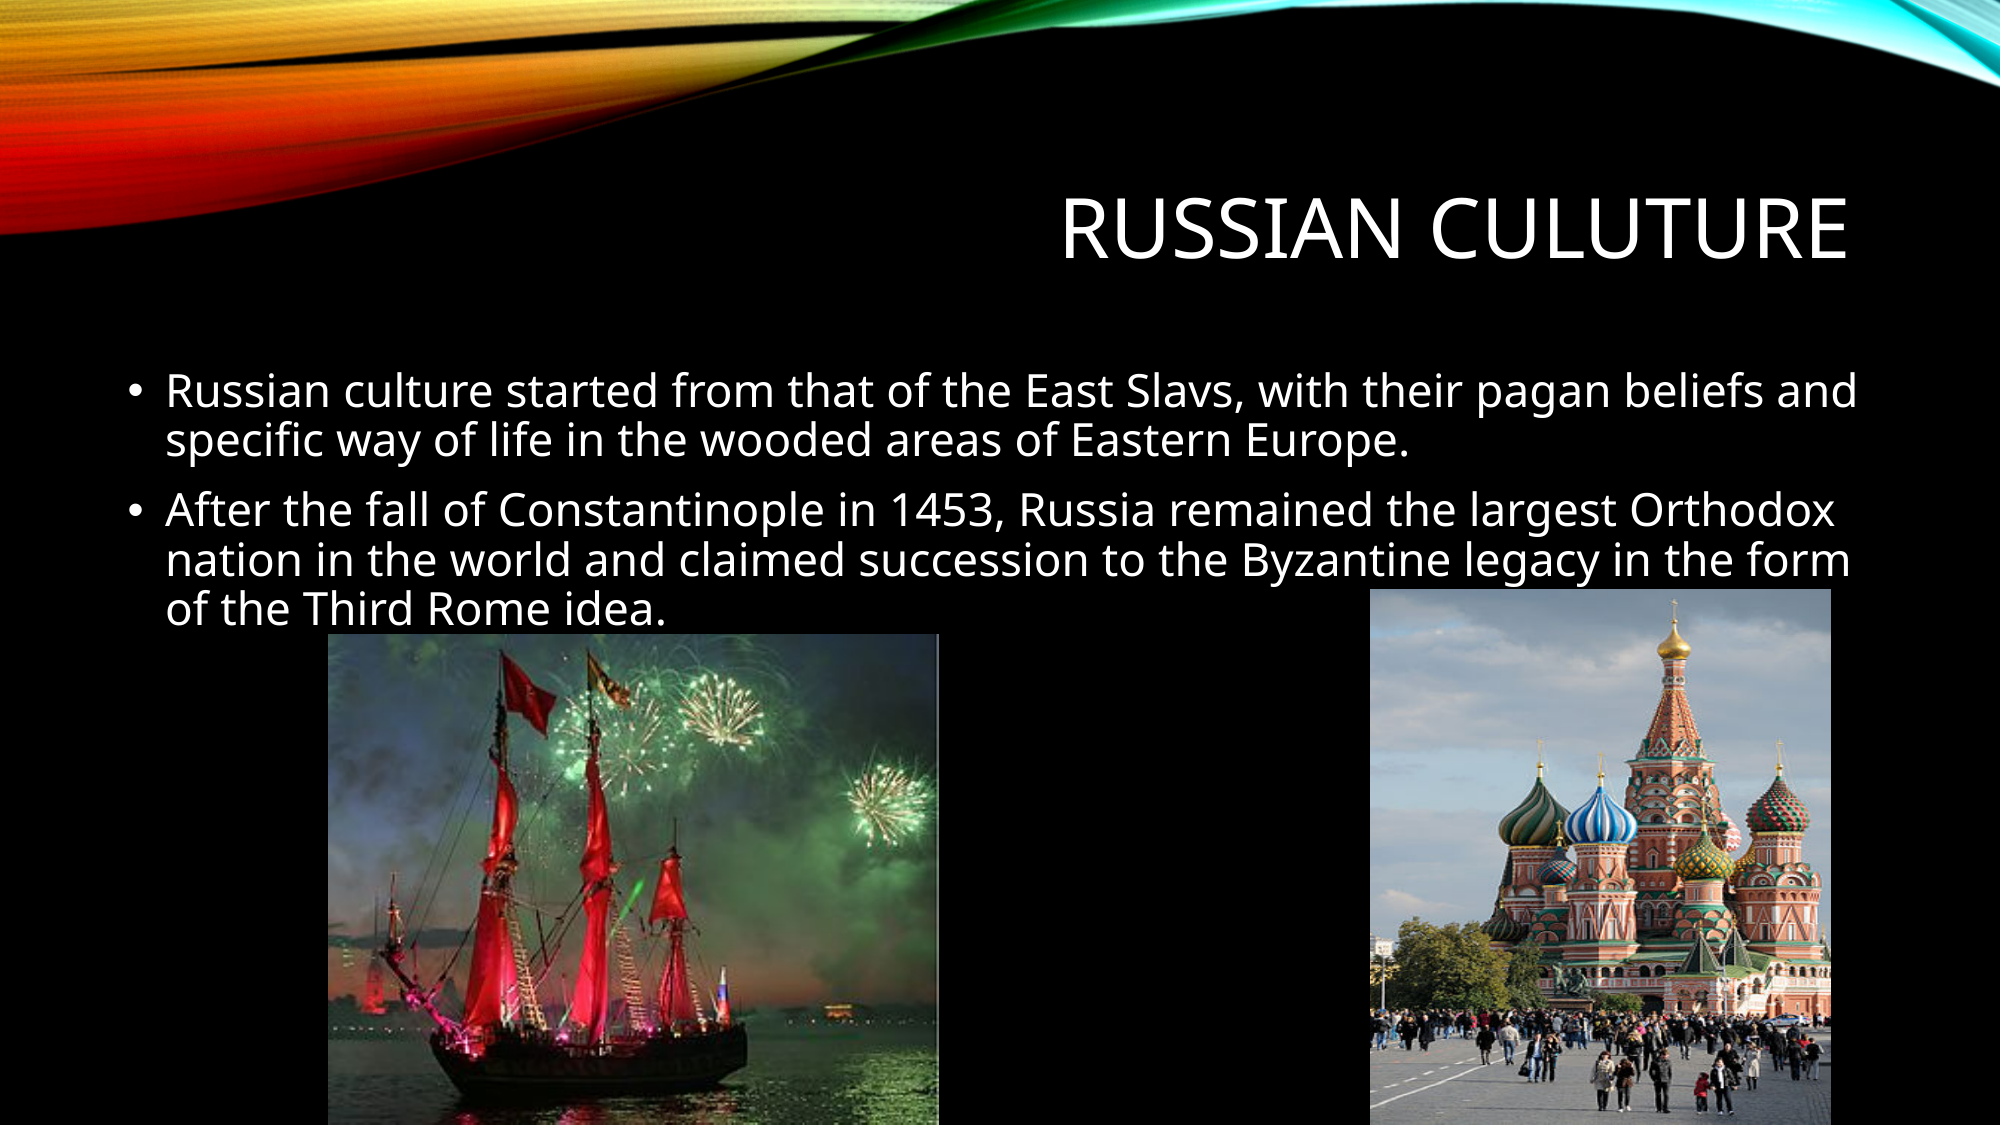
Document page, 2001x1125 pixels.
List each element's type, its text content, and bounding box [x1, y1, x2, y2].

picture [0, 0, 2000, 237]
picture [1370, 589, 1832, 1125]
picture [328, 634, 939, 1125]
list Russian culture started from that of the East Slavs, with their pagan beliefs and specific way of life in the wooded areas of Eastern Europe. After the fall of Constantinople in 1453, Russia remained the largest Orthodox nation in the world and claimed succession to the Byzantine legacy in the form of the Third Rome idea. [112, 360, 1888, 1021]
title Russian culuture [474, 125, 1888, 338]
